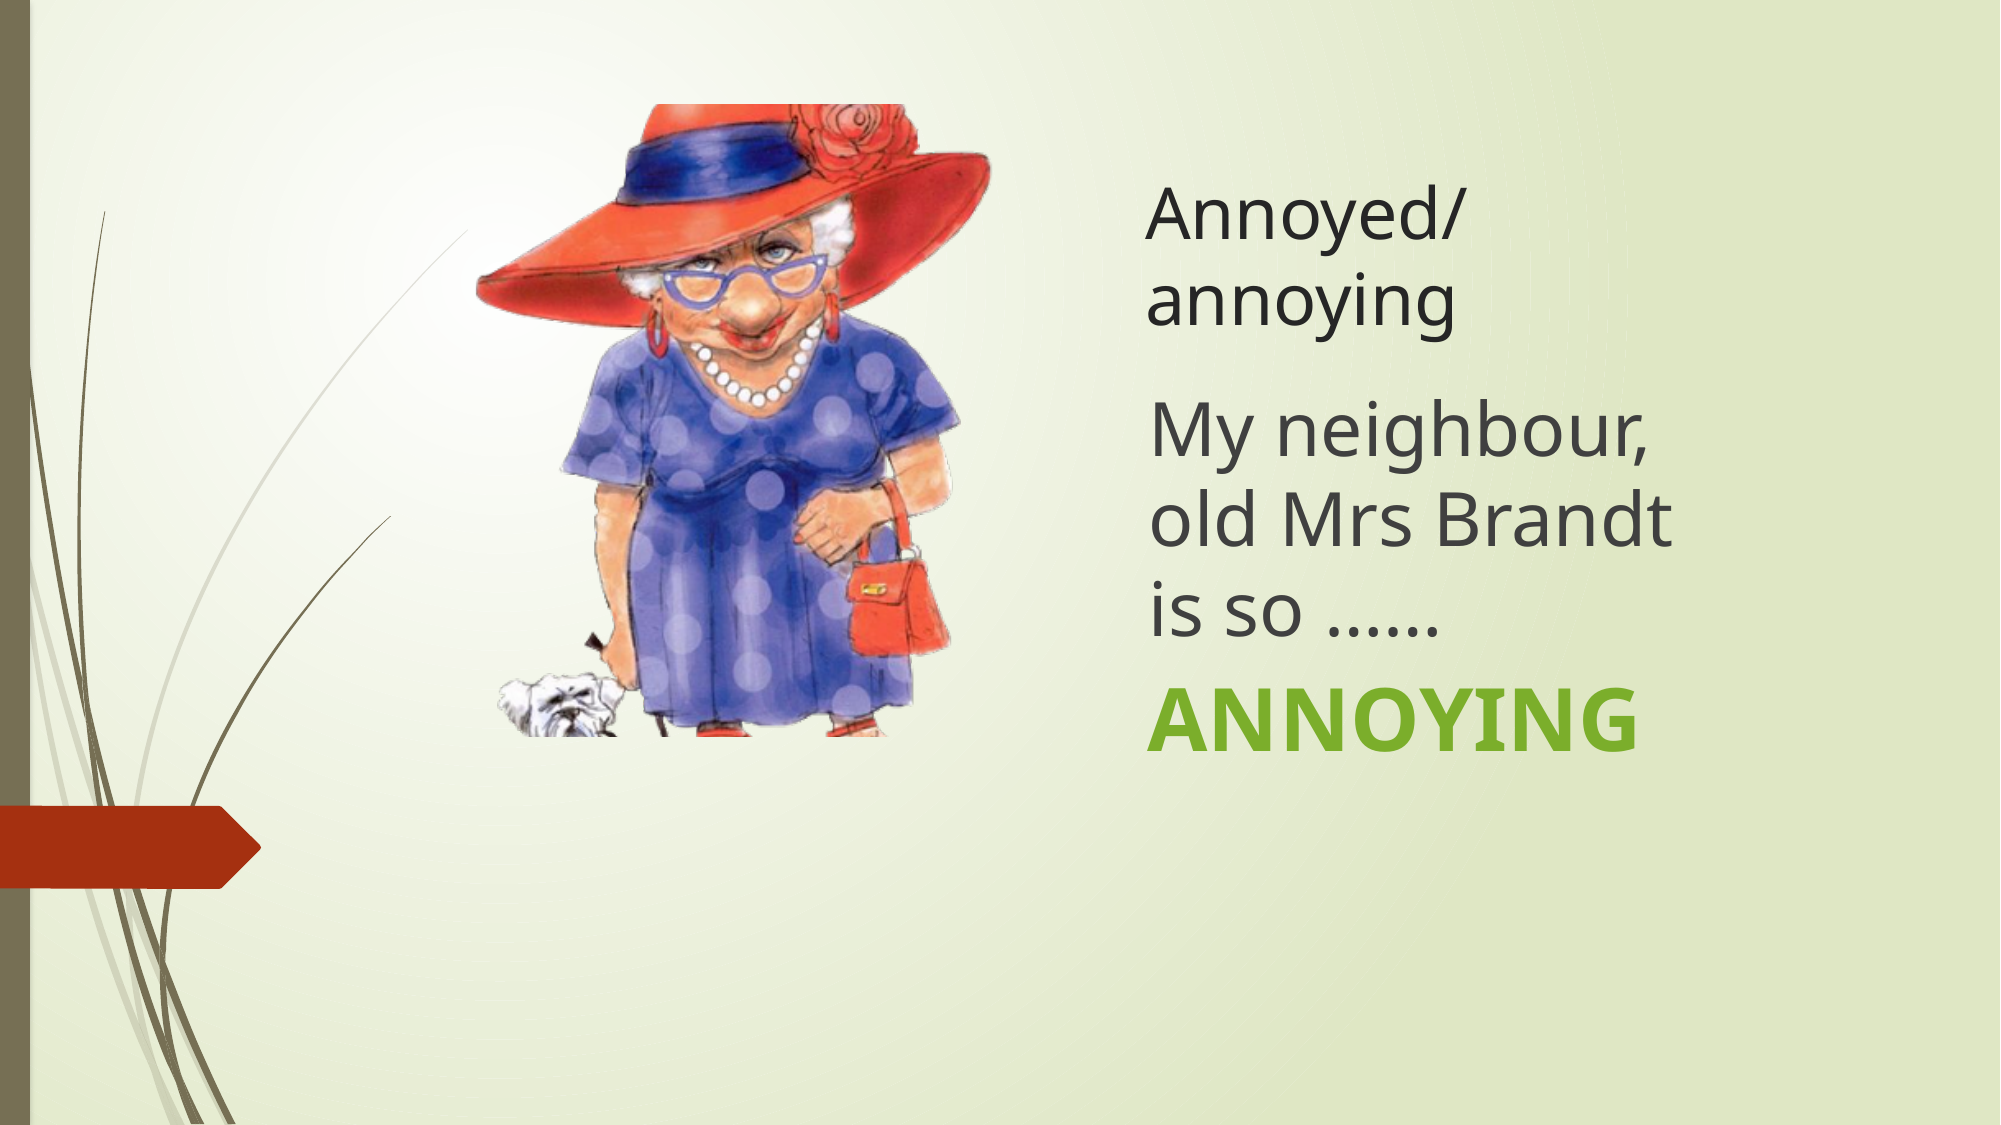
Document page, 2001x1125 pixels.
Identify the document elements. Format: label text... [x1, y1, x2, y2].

text_box annoying [1132, 656, 1658, 777]
title Annoyed/ annoying [1129, 160, 1693, 348]
list My neighbour, old Mrs Brandt is so …… [1134, 373, 1697, 854]
picture [424, 103, 1025, 737]
